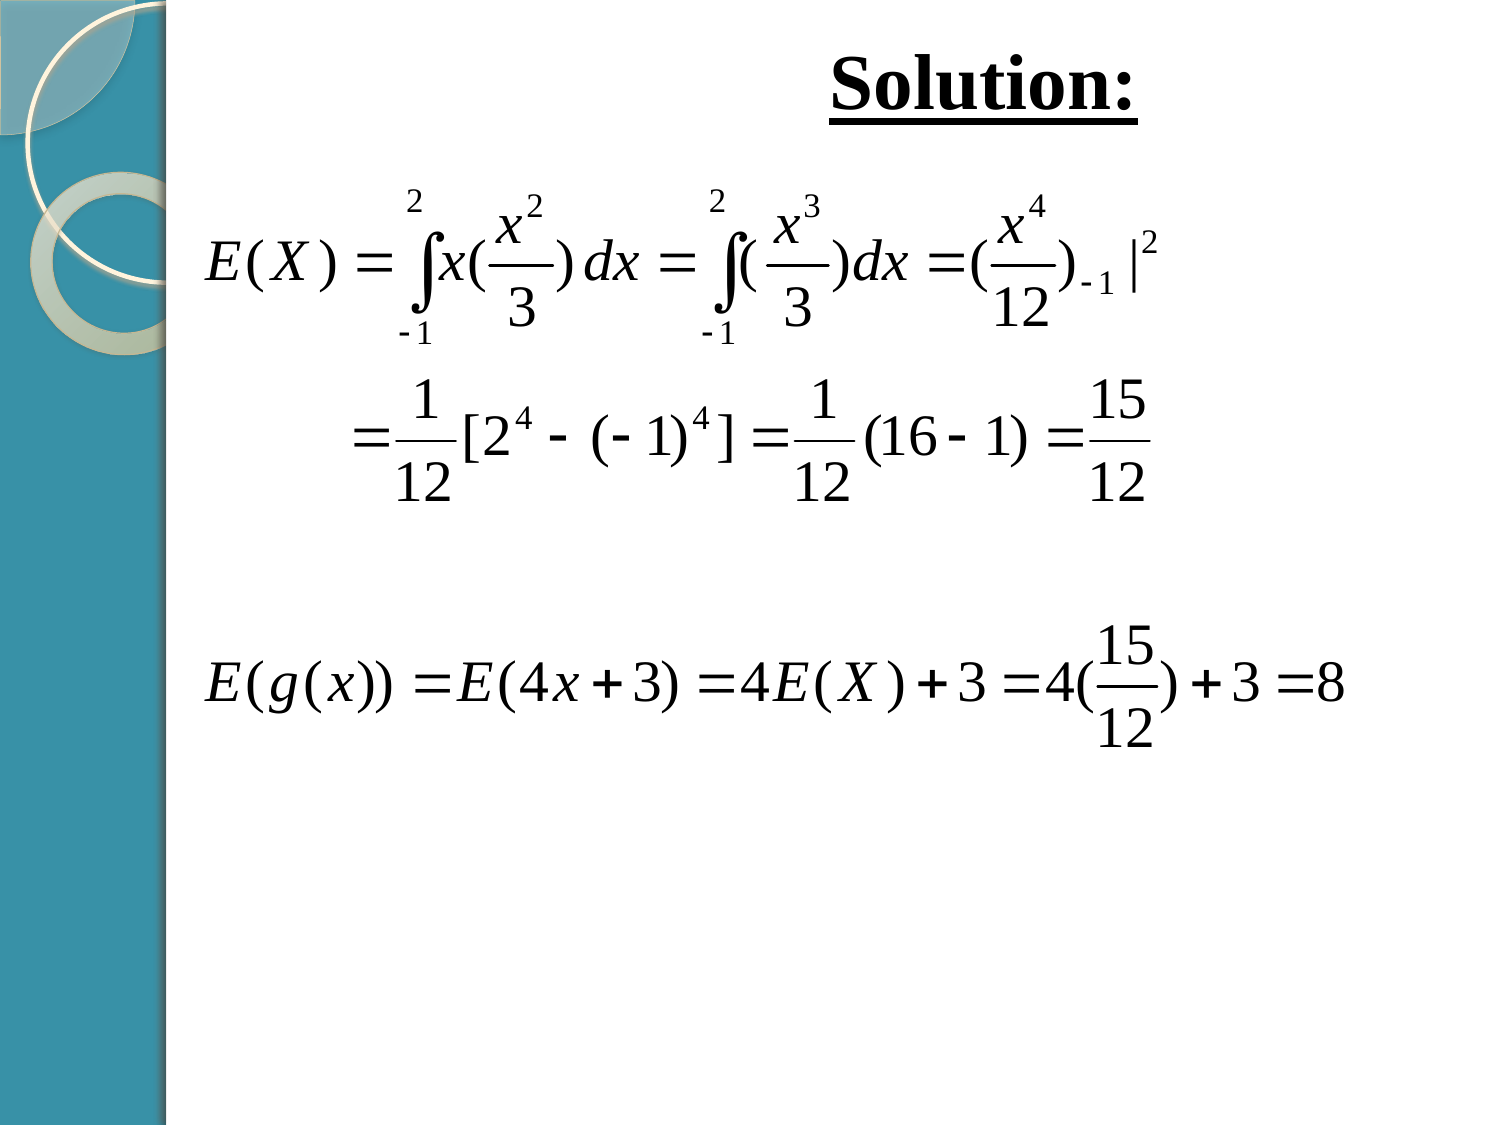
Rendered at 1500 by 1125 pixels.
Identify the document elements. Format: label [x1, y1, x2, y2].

text_box [193, 35, 1500, 807]
